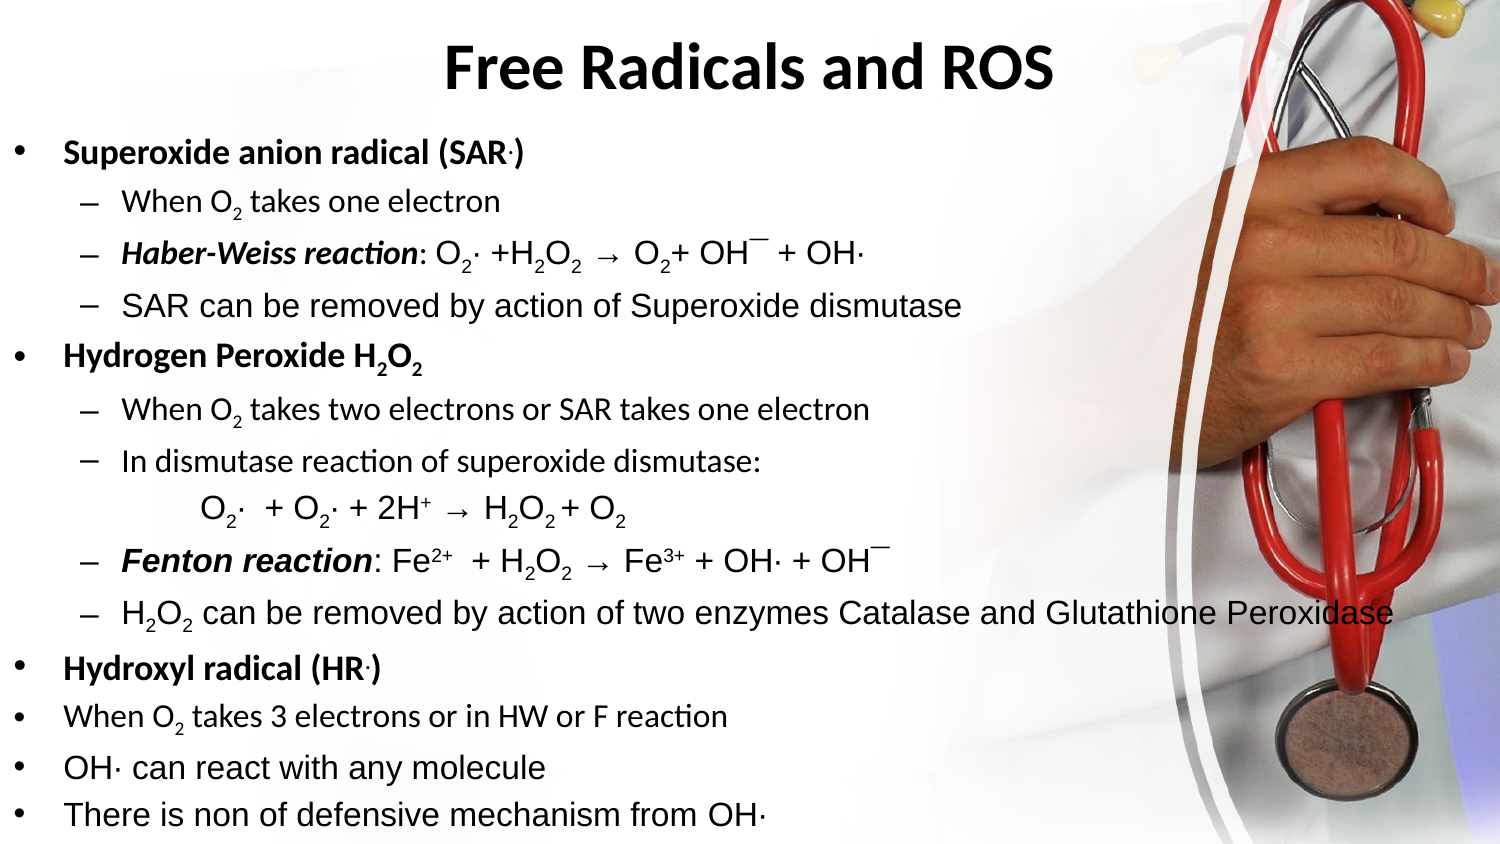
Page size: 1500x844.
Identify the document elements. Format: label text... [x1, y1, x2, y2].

list Superoxide anion radical (SAR.) When O2 takes one electron Haber-Weiss reaction: О2· +H2О2 → О2+ ОH¯ + ОH· SAR can be removed by action of Superoxide dismutase Hydrogen Peroxide H2O2 When O2 takes two electrons or SAR takes one electron In dismutase reaction of superoxide dismutase: О2· + О2· + 2H+ → H2O2 + О2 Fenton reaction: Fe2+ + H2О2 → Fe3+ + ОH· + ОH¯ H2O2 can be removed by action of two enzymes Catalase and Glutathione Peroxidase Hydroxyl radical (HR.) When O2 takes 3 electrons or in HW or F reaction ОH· can react with any molecule There is non of defensive mechanism from ОH· [0, 126, 1500, 844]
title Free Radicals and ROS [0, 0, 1500, 126]
